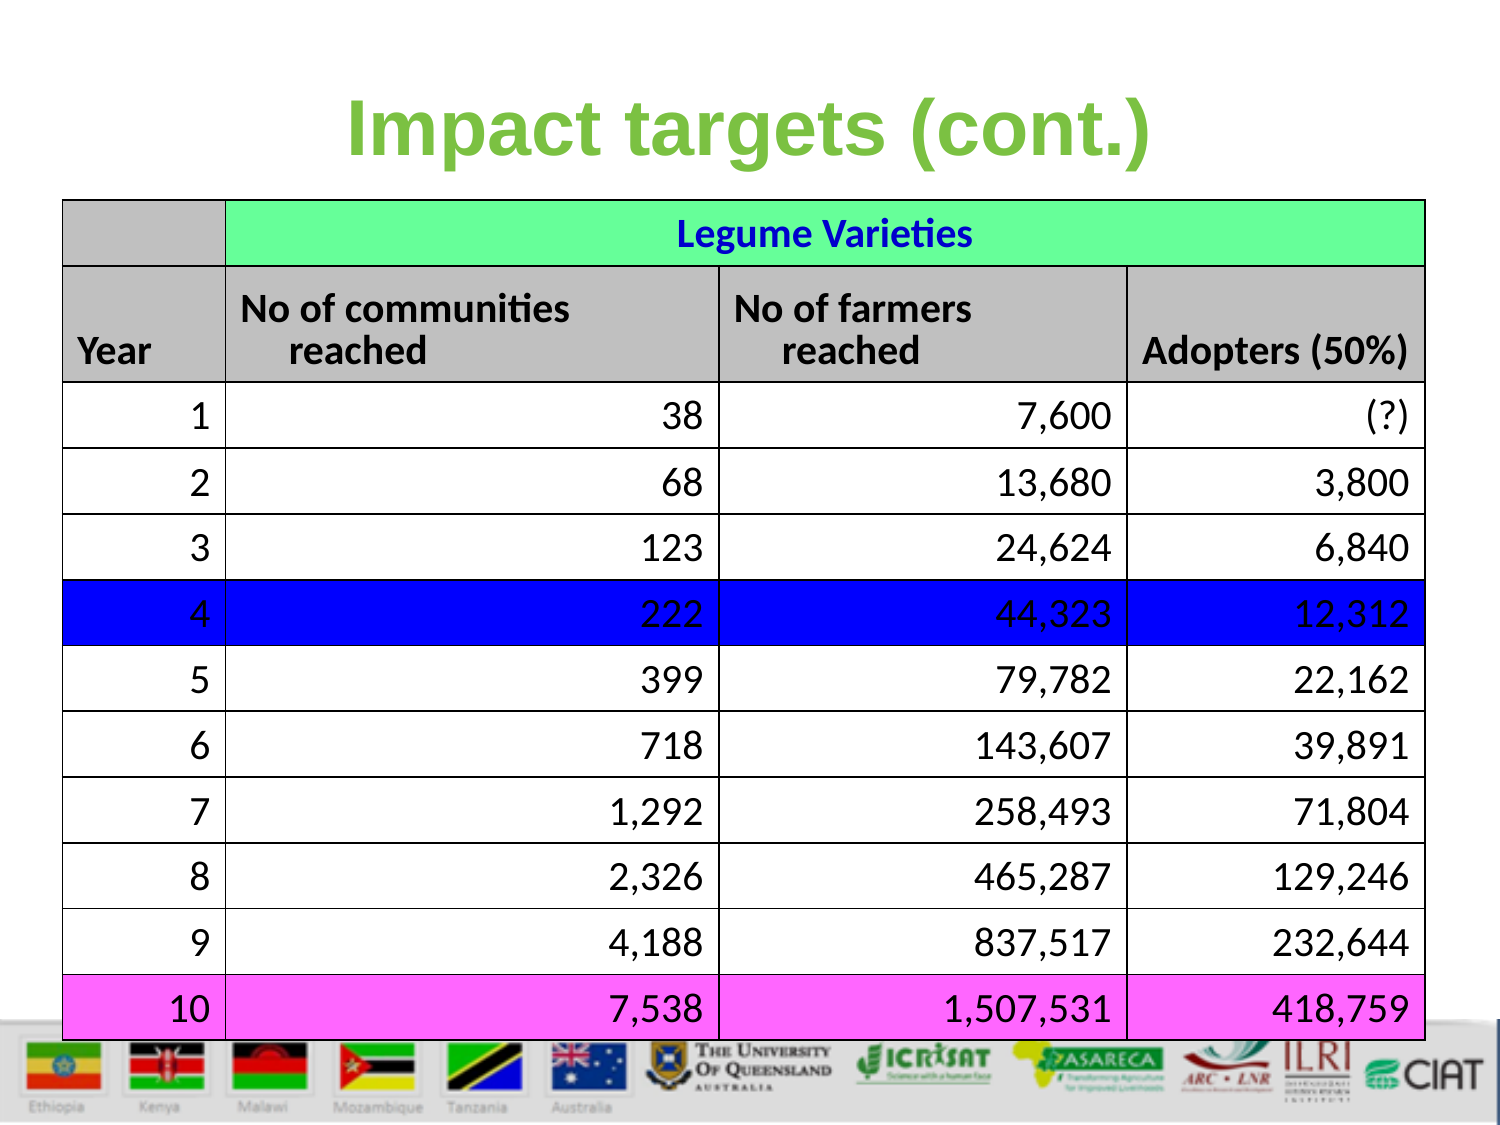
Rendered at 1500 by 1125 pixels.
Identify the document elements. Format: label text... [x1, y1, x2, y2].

table_cell 7,600 [720, 383, 1126, 447]
table_cell 6 [63, 712, 225, 776]
table_cell 38 [226, 383, 718, 447]
table_cell 12,312 [1128, 581, 1424, 645]
table_cell 4 [63, 581, 225, 645]
title Impact targets (cont.) [75, 68, 1425, 194]
table_cell 418,759 [1128, 975, 1424, 1039]
table_cell Year [63, 267, 225, 381]
table_cell 718 [226, 712, 718, 776]
table_cell 3 [63, 515, 225, 579]
table_cell 5 [63, 646, 225, 710]
table_header Legume Varieties [226, 201, 1424, 265]
table_cell 399 [226, 646, 718, 710]
table_cell 10 [63, 975, 225, 1039]
table_cell 2,326 [226, 844, 718, 908]
table_cell 1 [63, 383, 225, 447]
table_cell 232,644 [1128, 909, 1424, 974]
table_cell 129,246 [1128, 844, 1424, 908]
table_cell Adopters (50%) [1128, 267, 1424, 381]
table_cell 9 [63, 909, 225, 974]
table_cell 1,507,531 [720, 975, 1126, 1039]
table_cell 44,323 [720, 581, 1126, 645]
table_cell 3,800 [1128, 449, 1424, 513]
table_header [63, 201, 225, 265]
table_cell 22,162 [1128, 646, 1424, 710]
picture [0, 996, 1500, 1125]
table_cell 465,287 [720, 844, 1126, 908]
table_cell (?) [1128, 383, 1424, 447]
table_cell 7 [63, 778, 225, 842]
table_cell 68 [226, 449, 718, 513]
table_cell 258,493 [720, 778, 1126, 842]
table_cell 13,680 [720, 449, 1126, 513]
table_cell 123 [226, 515, 718, 579]
table_cell No of communities reached [226, 267, 718, 381]
table_cell 24,624 [720, 515, 1126, 579]
table_cell 39,891 [1128, 712, 1424, 776]
table_cell 8 [63, 844, 225, 908]
table_cell 1,292 [226, 778, 718, 842]
table_cell 143,607 [720, 712, 1126, 776]
table_cell 7,538 [226, 975, 718, 1039]
table_cell 222 [226, 581, 718, 645]
table_cell 2 [63, 449, 225, 513]
table_cell 837,517 [720, 909, 1126, 974]
table_cell 6,840 [1128, 515, 1424, 579]
table_cell 4,188 [226, 909, 718, 974]
table_cell 71,804 [1128, 778, 1424, 842]
table_cell 79,782 [720, 646, 1126, 710]
table_cell No of farmers reached [720, 267, 1126, 381]
